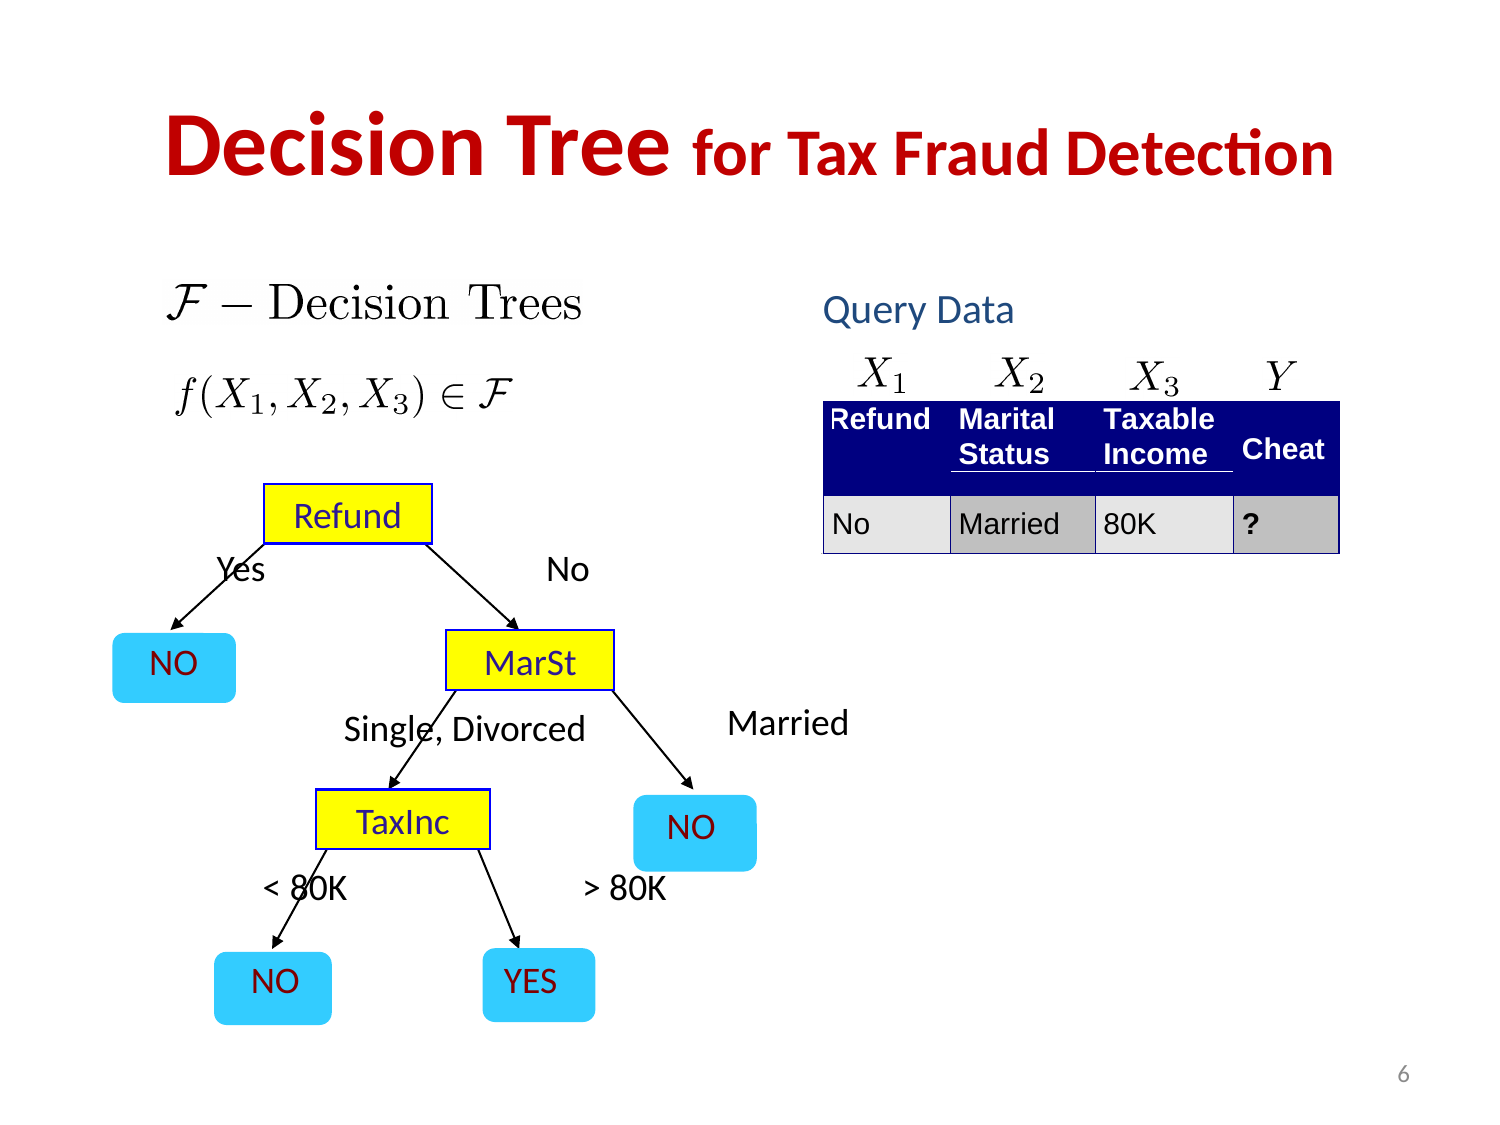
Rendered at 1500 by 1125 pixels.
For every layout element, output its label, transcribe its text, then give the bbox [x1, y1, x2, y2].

picture [174, 374, 513, 421]
title Decision Tree for Tax Fraud Detection [75, 45, 1425, 233]
picture [1124, 356, 1180, 400]
slide_number 6 [1074, 1042, 1425, 1103]
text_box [812, 401, 1362, 588]
picture [1262, 356, 1301, 391]
picture [990, 353, 1045, 396]
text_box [112, 483, 813, 1026]
picture [853, 353, 909, 396]
text_box Query Data [787, 283, 1050, 339]
picture [162, 279, 583, 326]
